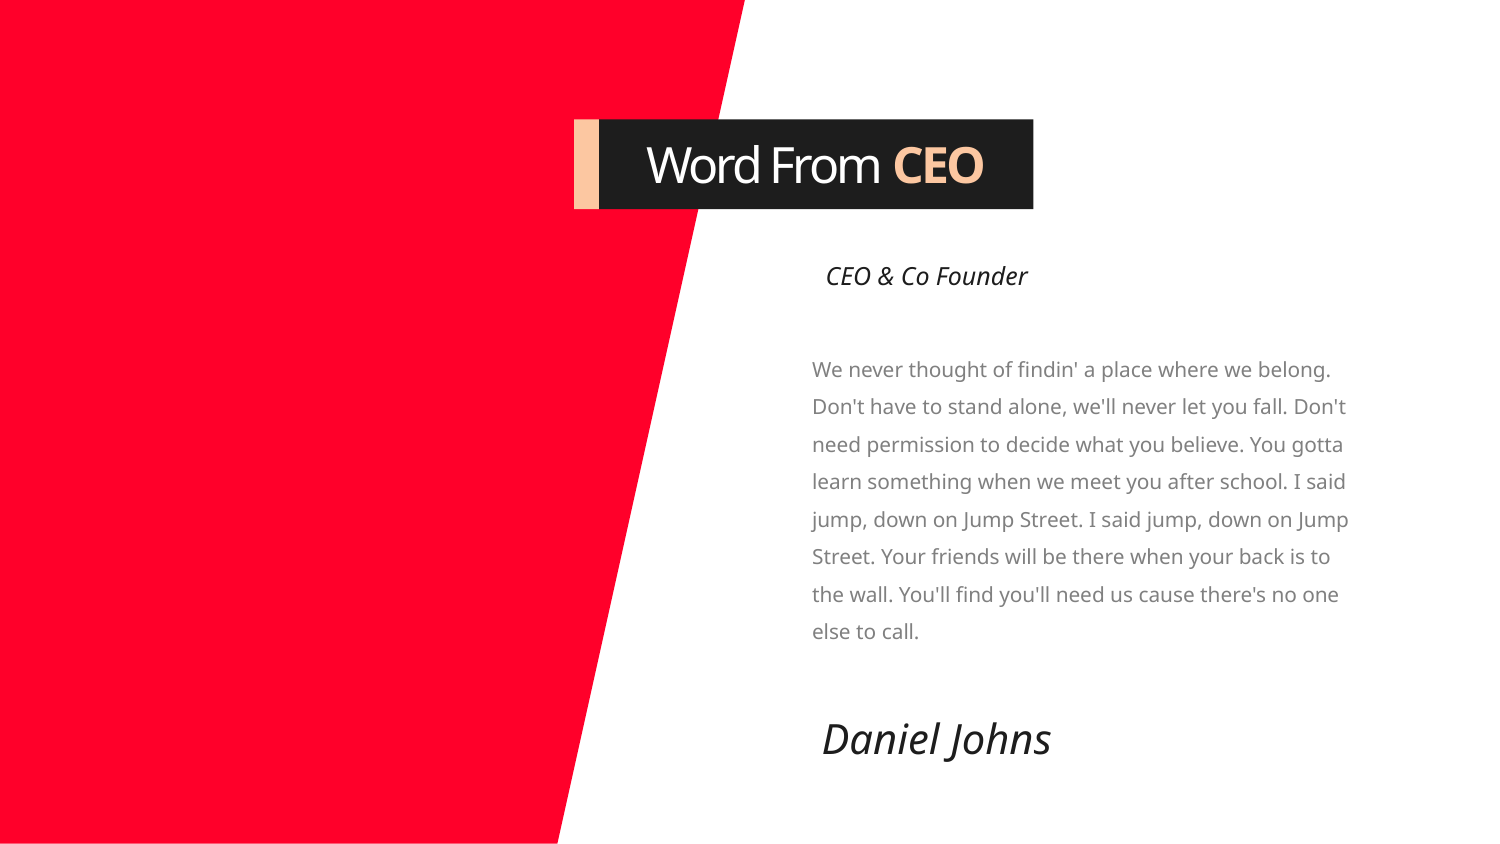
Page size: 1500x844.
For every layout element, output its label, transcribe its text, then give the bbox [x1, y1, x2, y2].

text_box We never thought of findin' a place where we belong. Don't have to stand alone, we'll never let you fall. Don't need permission to decide what you believe. You gotta learn something when we meet you after school. I said jump, down on Jump Street. I said jump, down on Jump Street. Your friends will be there when your back is to the wall. You'll find you'll need us cause there's no one else to call. [797, 336, 1374, 652]
text_box CEO & Co Founder [750, 251, 1043, 309]
text_box Word From CEO [750, 119, 1034, 210]
text_box Daniel Johns [806, 705, 1128, 763]
picture [0, 0, 746, 844]
